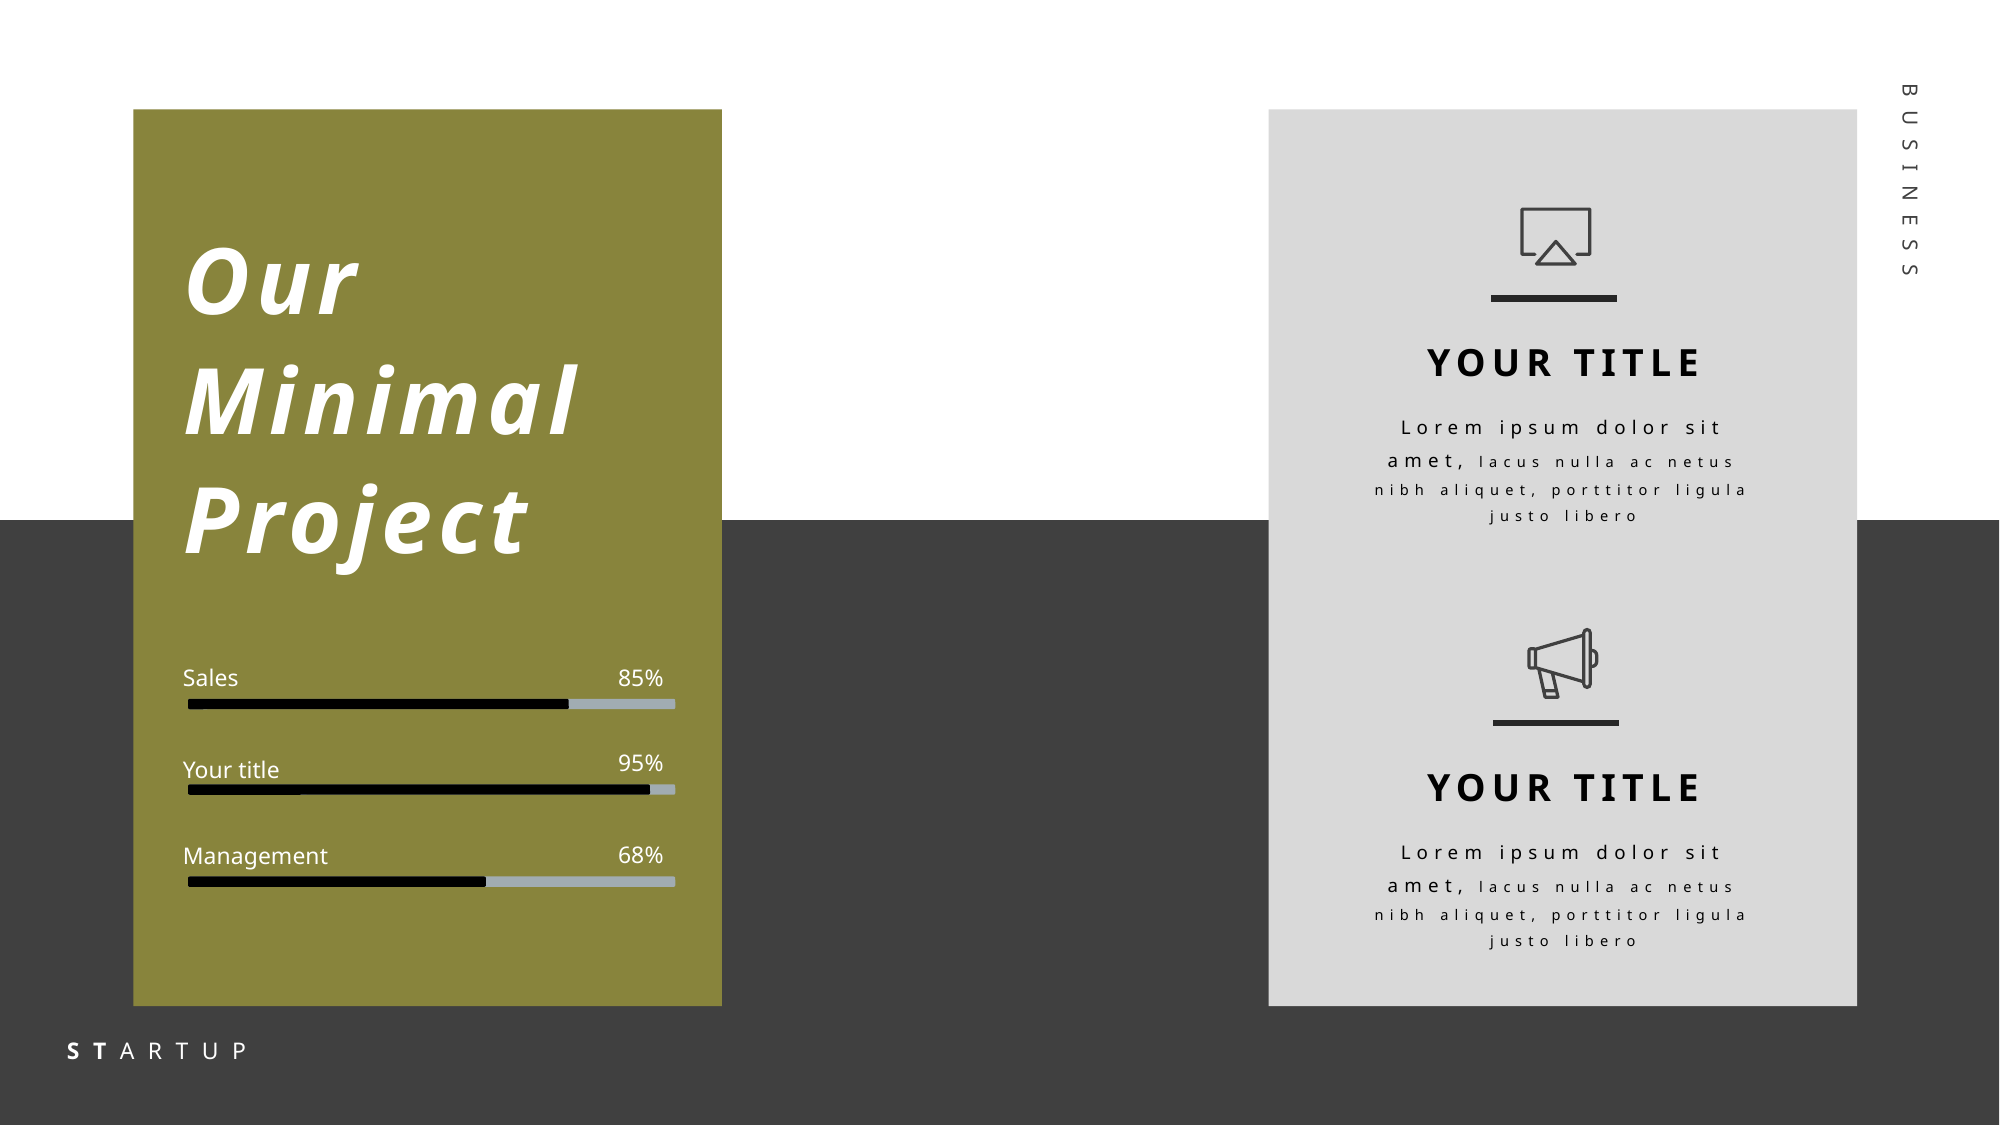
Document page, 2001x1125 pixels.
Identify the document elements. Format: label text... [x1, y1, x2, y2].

text_box [1534, 239, 1577, 266]
text_box YOUR TITLE [1412, 756, 1714, 816]
picture [721, 109, 1269, 1007]
text_box Lorem ipsum dolor sit amet, lacus nulla ac netus nibh aliquet, porttitor ligula justo libero [1343, 821, 1783, 957]
text_box [1527, 627, 1599, 699]
text_box Lorem ipsum dolor sit amet, lacus nulla ac netus nibh aliquet, porttitor ligula justo libero [1343, 396, 1783, 532]
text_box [168, 642, 721, 887]
text_box [132, 108, 723, 1007]
text_box Our Minimal Project [168, 227, 697, 628]
text_box YOUR TITLE [1412, 331, 1714, 391]
text_box [1520, 207, 1592, 256]
text_box [1268, 108, 1858, 1007]
text_box BUSINESS [1890, 69, 1931, 393]
text_box STARTUP [52, 1029, 292, 1072]
